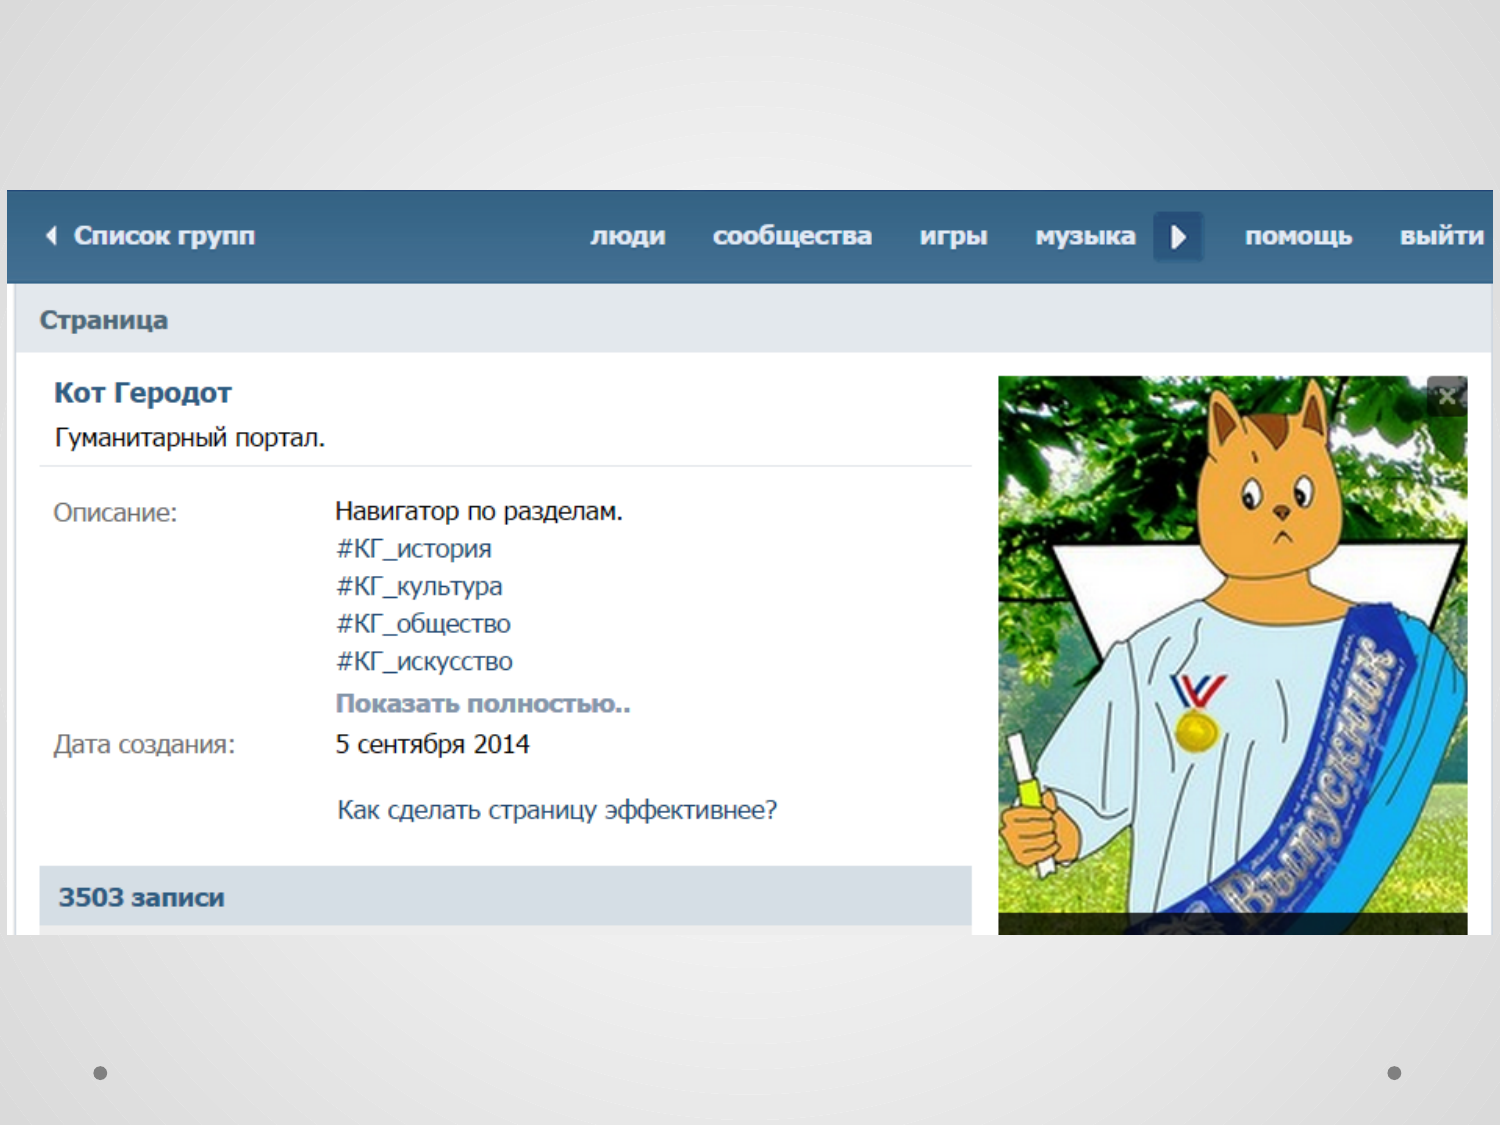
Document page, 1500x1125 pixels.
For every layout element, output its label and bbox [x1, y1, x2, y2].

picture [7, 190, 1493, 935]
